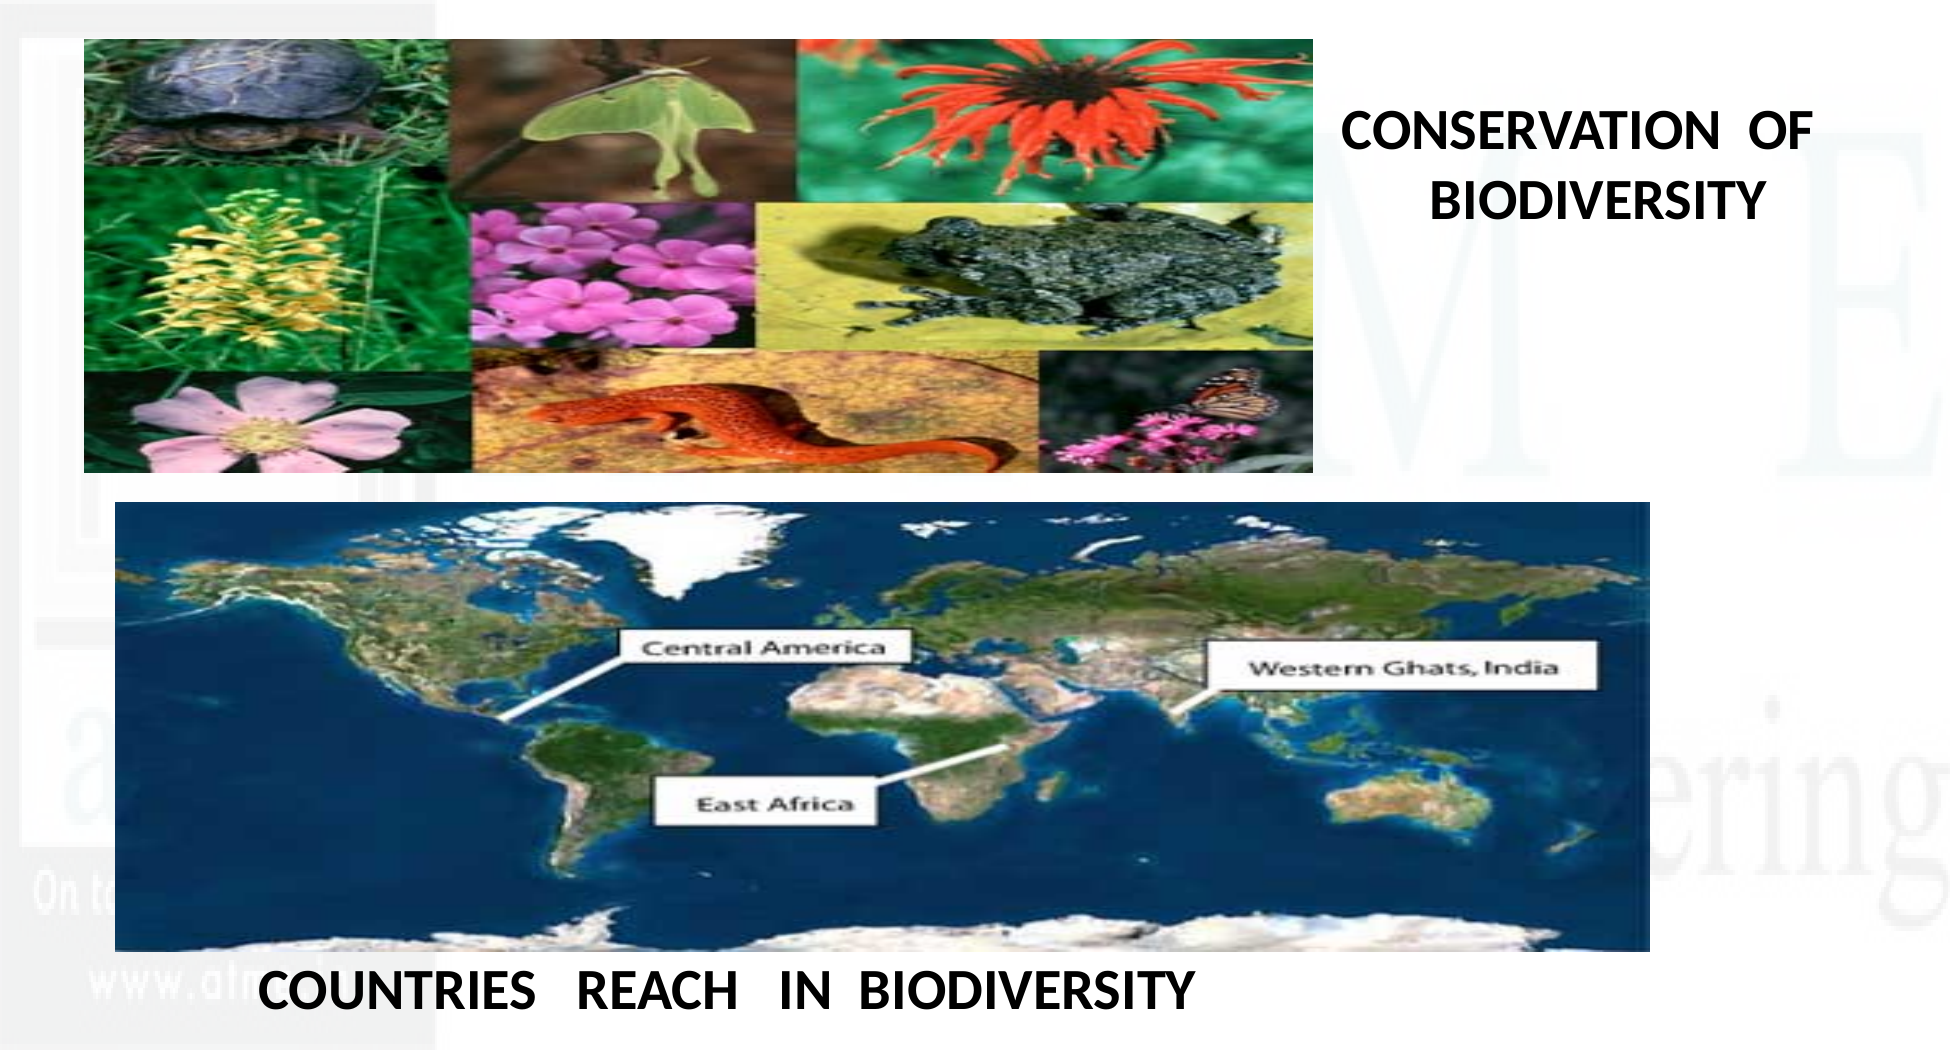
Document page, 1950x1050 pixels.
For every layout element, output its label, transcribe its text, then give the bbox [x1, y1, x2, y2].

picture [84, 39, 1313, 473]
text_box CONSERVATION OF BIODIVERSITY [1318, 83, 1950, 239]
text_box COUNTRIES REACH IN BIODIVERSITY [243, 960, 1212, 1029]
picture [114, 502, 1651, 952]
